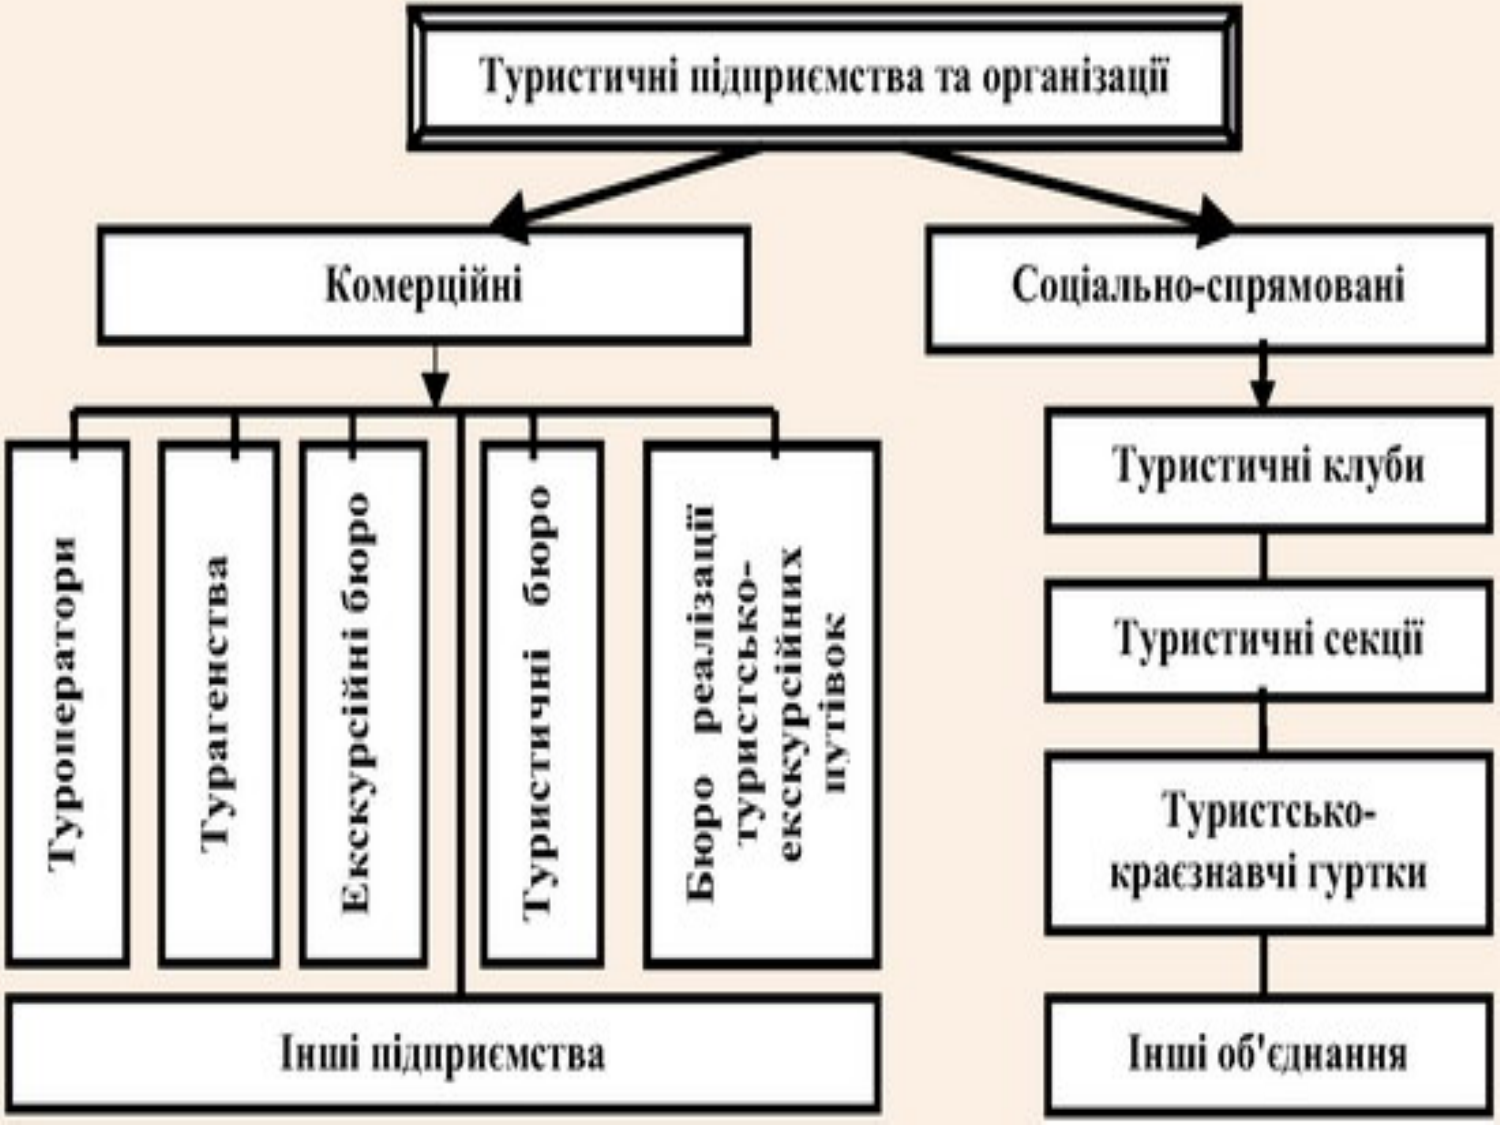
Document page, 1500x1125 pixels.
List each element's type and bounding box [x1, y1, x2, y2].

list [0, 0, 1500, 1125]
